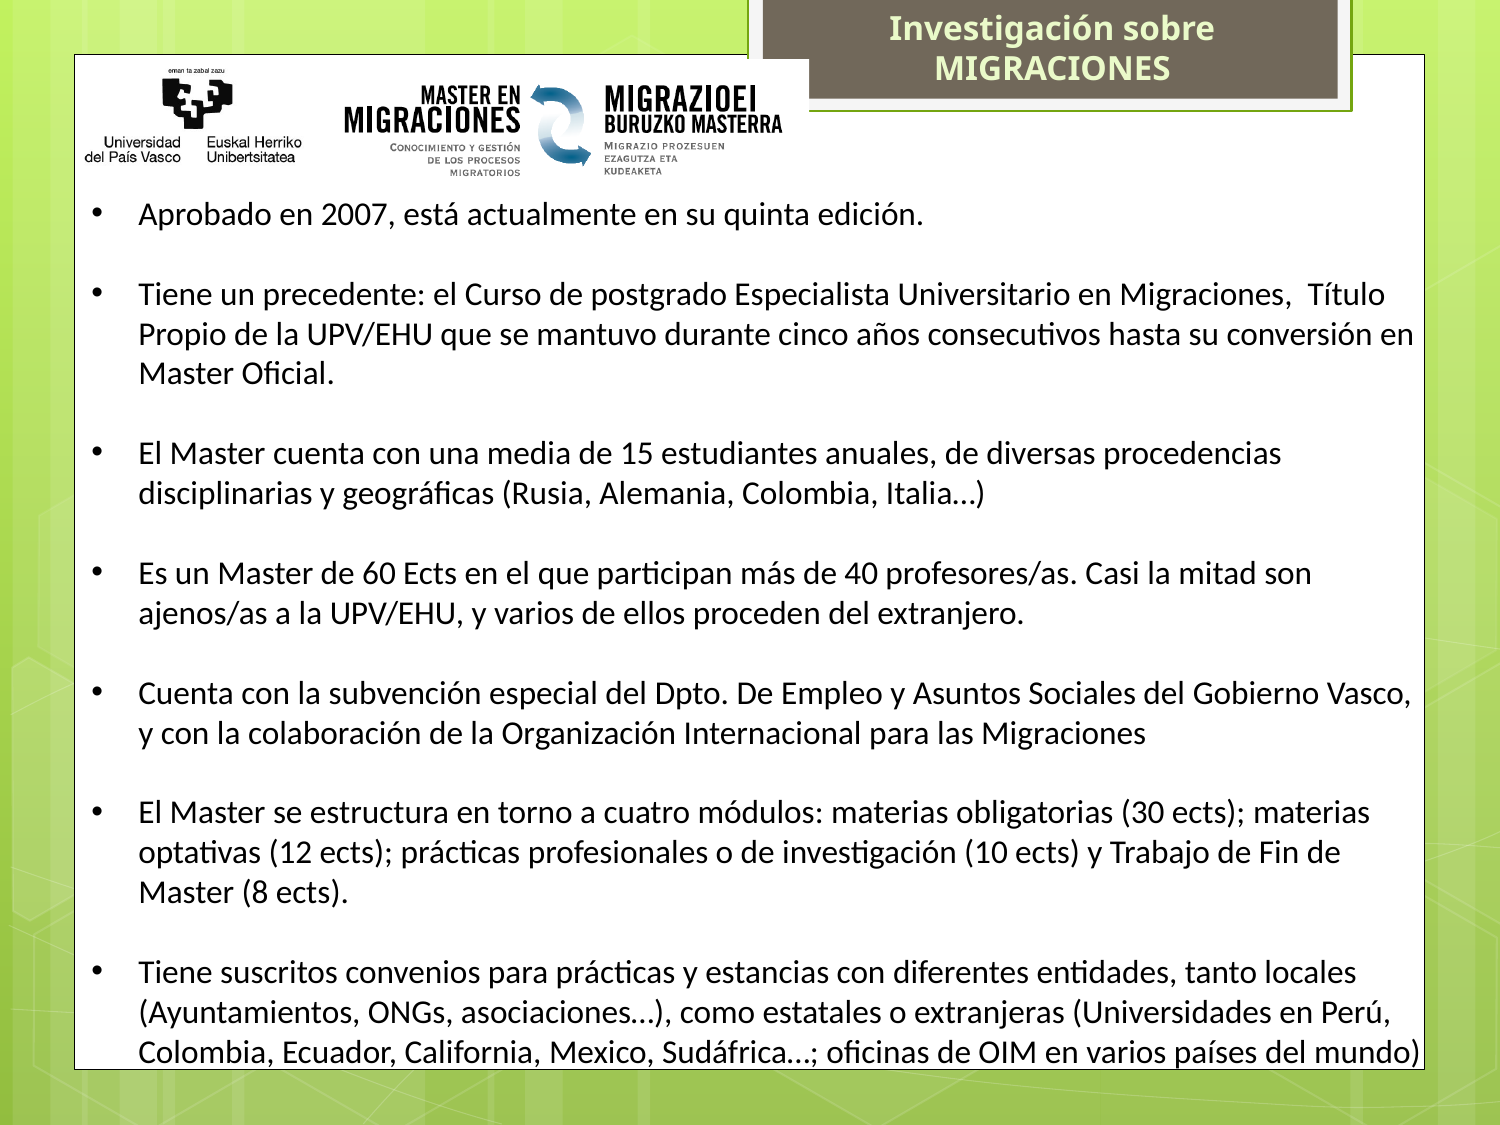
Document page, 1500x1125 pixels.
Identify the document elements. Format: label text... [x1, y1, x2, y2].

picture [76, 59, 314, 170]
text_box Aprobado en 2007, está actualmente en su quinta edición. Tiene un precedente: el Curso de postgrado Especialista Universitario en Migraciones, Título Propio de la UPV/EHU que se mantuvo durante cinco años consecutivos hasta su conversión en Master Oficial. El Master cuenta con una media de 15 estudiantes anuales, de diversas procedencias disciplinarias y geográficas (Rusia, Alemania, Colombia, Italia…) Es un Master de 60 Ects en el que participan más de 40 profesores/as. Casi la mitad son ajenos/as a la UPV/EHU, y varios de ellos proceden del extranjero. Cuenta con la subvención especial del Dpto. De Empleo y Asuntos Sociales del Gobierno Vasco, y con la colaboración de la Organización Internacional para las Migraciones El Master se estructura en torno a cuatro módulos: materias obligatorias (30 ects); materias optativas (12 ects); prácticas profesionales o de investigación (10 ects) y Trabajo de Fin de Master (8 ects). Tiene suscritos convenios para prácticas y estancias con diferentes entidades, tanto locales (Ayuntamientos, ONGs, asociaciones…), como estatales o extranjeras (Universidades en Perú, Colombia, Ecuador, California, Mexico, Sudáfrica…; oficinas de OIM en varios países del mundo) [76, 184, 1447, 1078]
picture [324, 59, 810, 191]
text_box Investigación sobre MIGRACIONES [786, 0, 1319, 95]
